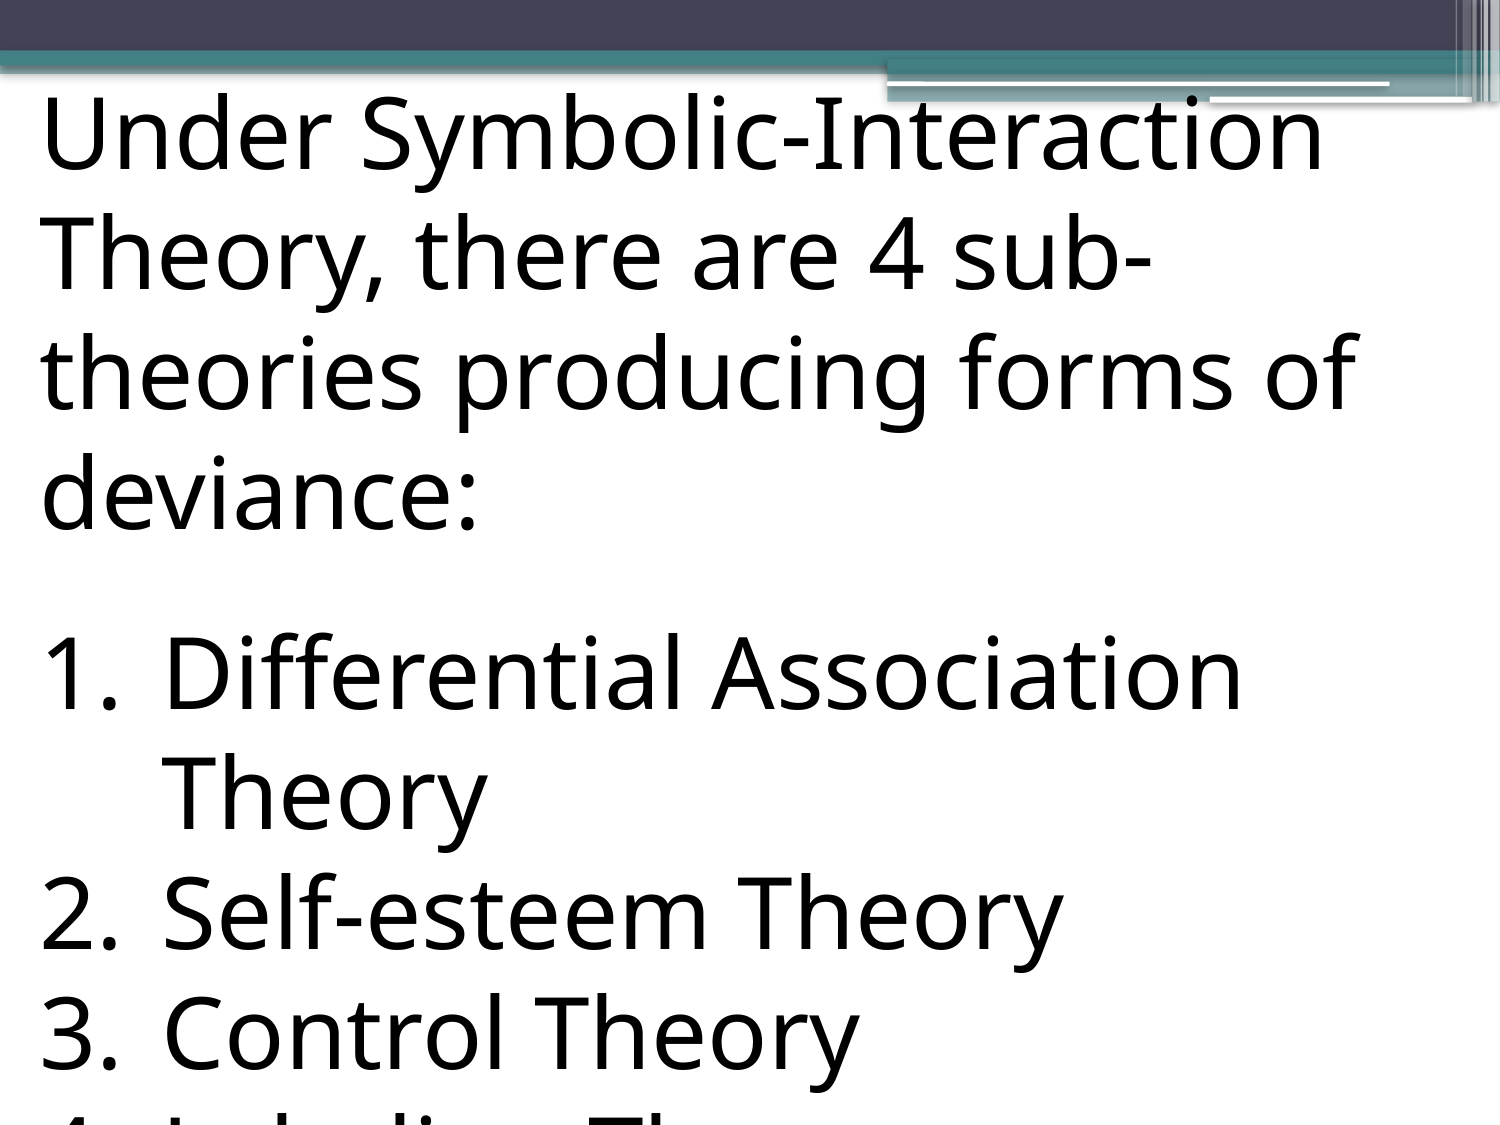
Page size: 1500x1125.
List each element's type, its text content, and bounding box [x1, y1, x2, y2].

text_box Under Symbolic-Interaction Theory, there are 4 sub-theories producing forms of deviance: Differential Association Theory Self-esteem Theory Control Theory Labeling Theory [24, 62, 1475, 1125]
